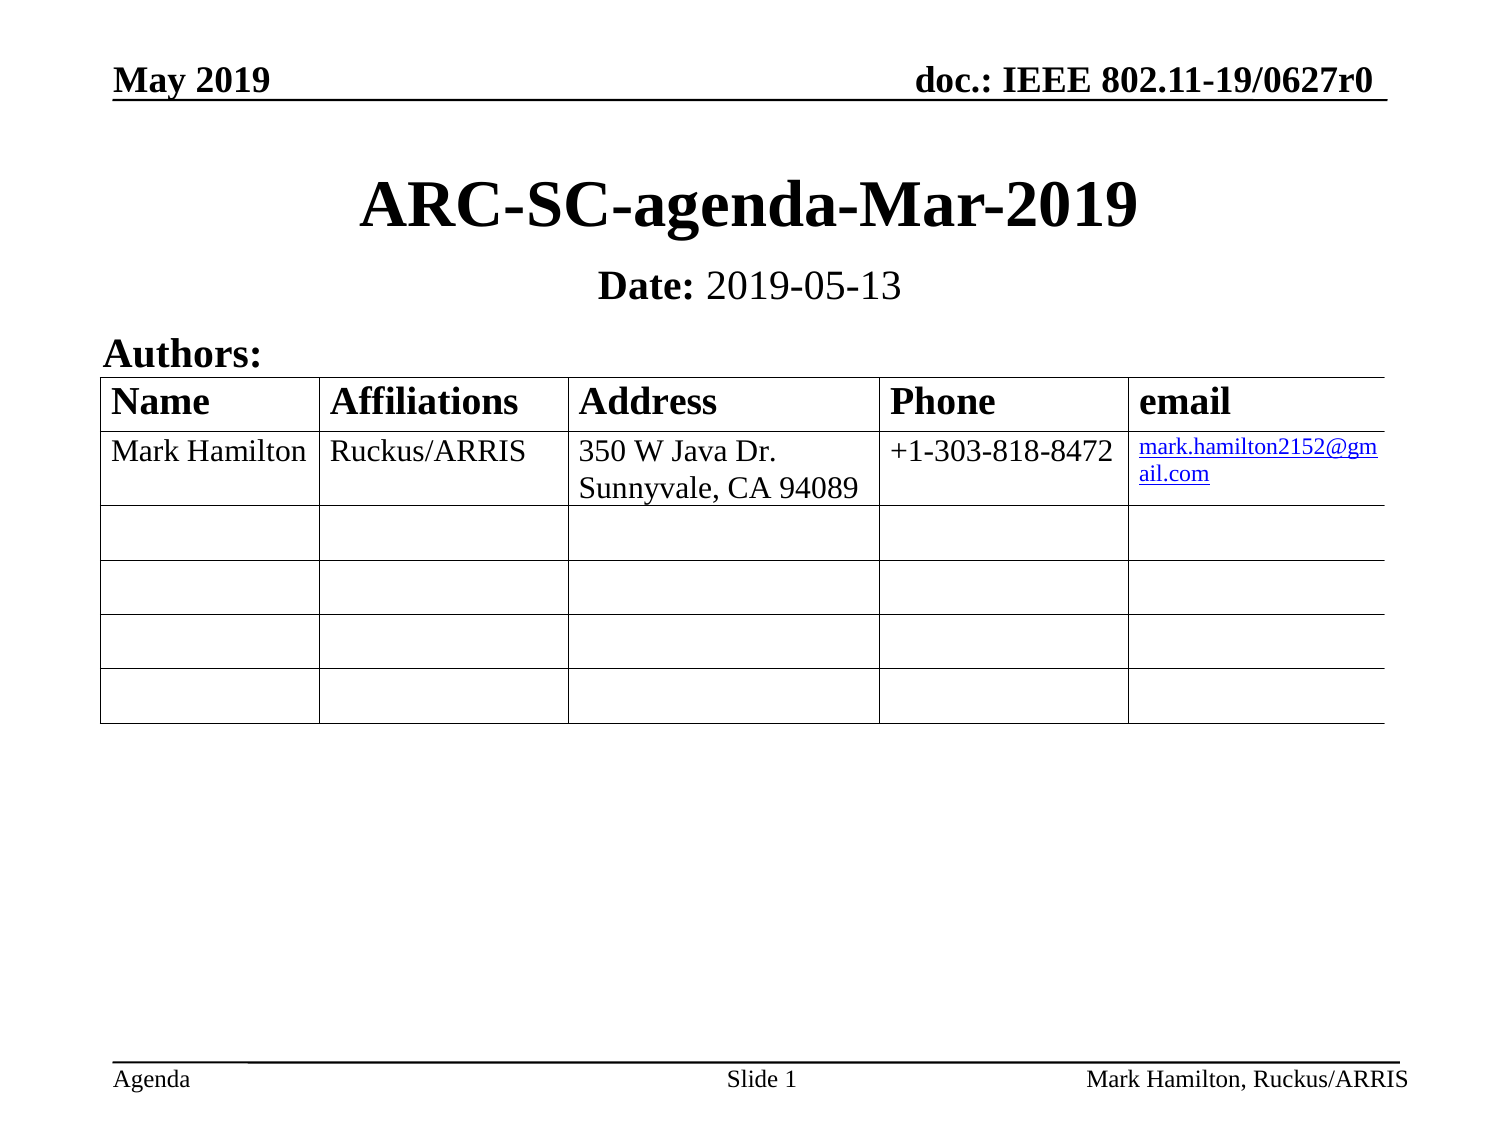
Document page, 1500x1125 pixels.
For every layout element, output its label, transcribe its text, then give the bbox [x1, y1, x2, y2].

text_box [85, 376, 1385, 862]
list Date: 2019-05-13 [112, 249, 1388, 313]
text_box Authors: [87, 318, 325, 375]
title ARC-SC-agenda-Mar-2019 [112, 112, 1388, 249]
